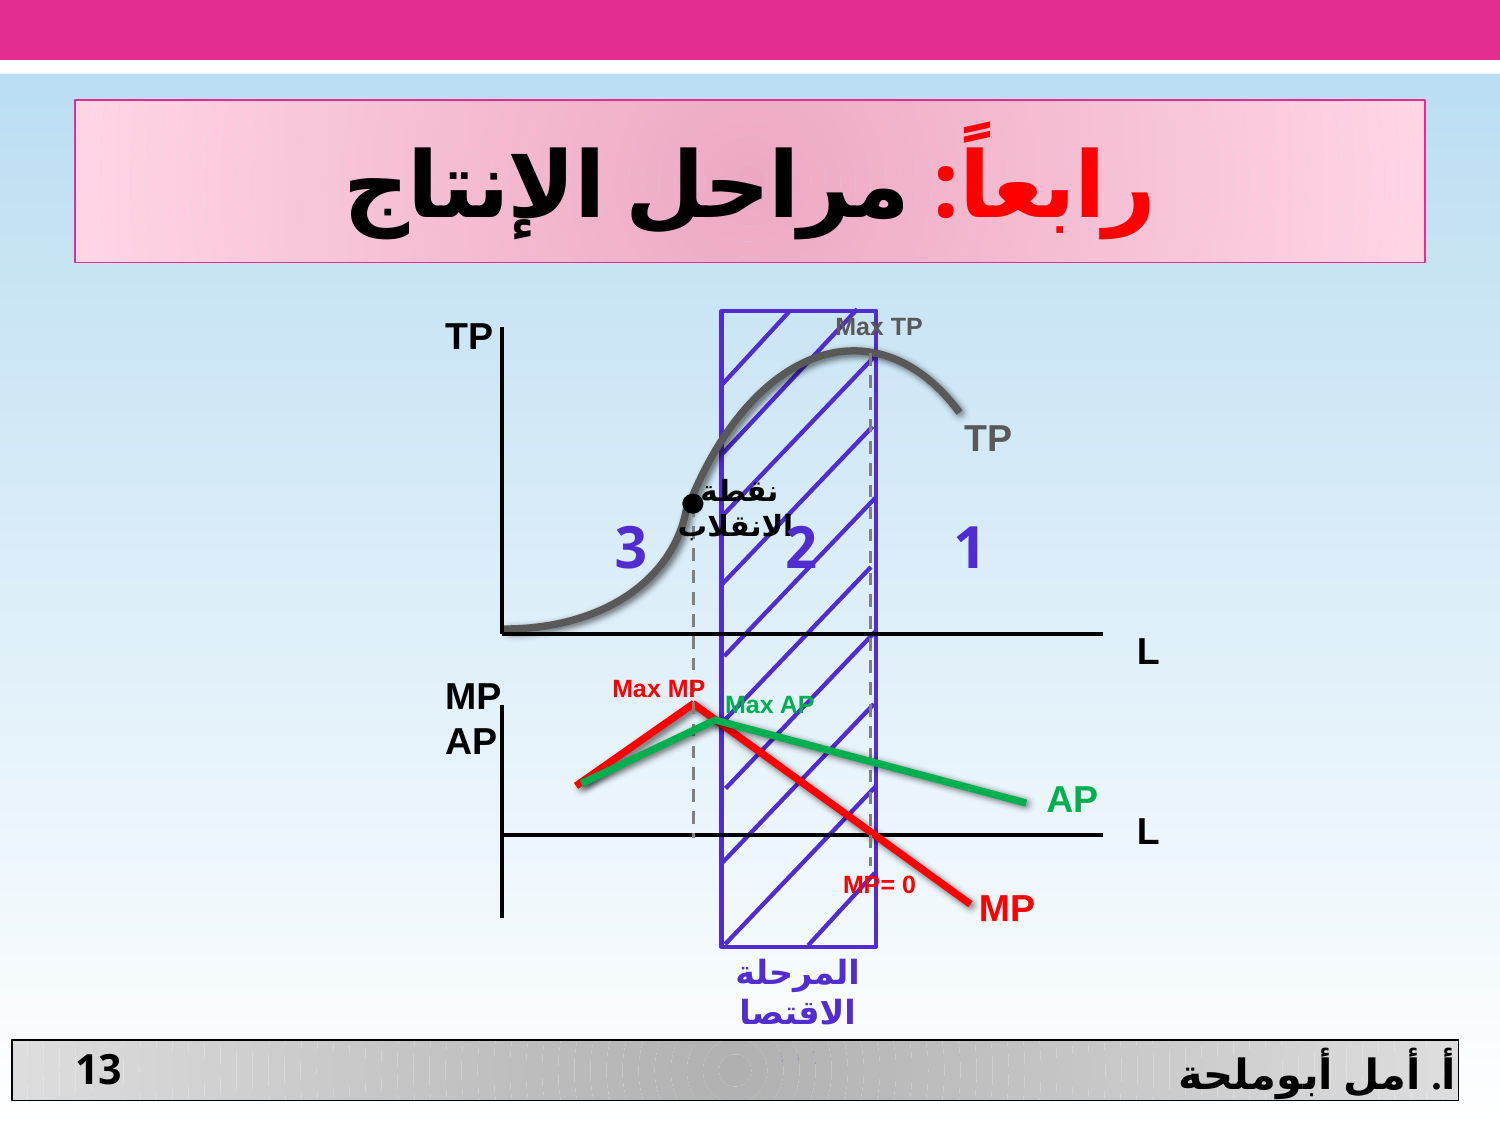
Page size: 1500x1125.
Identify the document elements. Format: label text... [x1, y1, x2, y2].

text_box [717, 1001, 878, 1041]
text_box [430, 302, 1175, 937]
text_box [11, 1039, 1459, 1101]
text_box أ. أمل أبوملحة [1163, 1040, 1471, 1105]
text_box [221, 276, 1023, 993]
text_box رابعاً: مراحل الإنتاج [74, 99, 1426, 263]
text_box 13 [55, 1035, 143, 1100]
